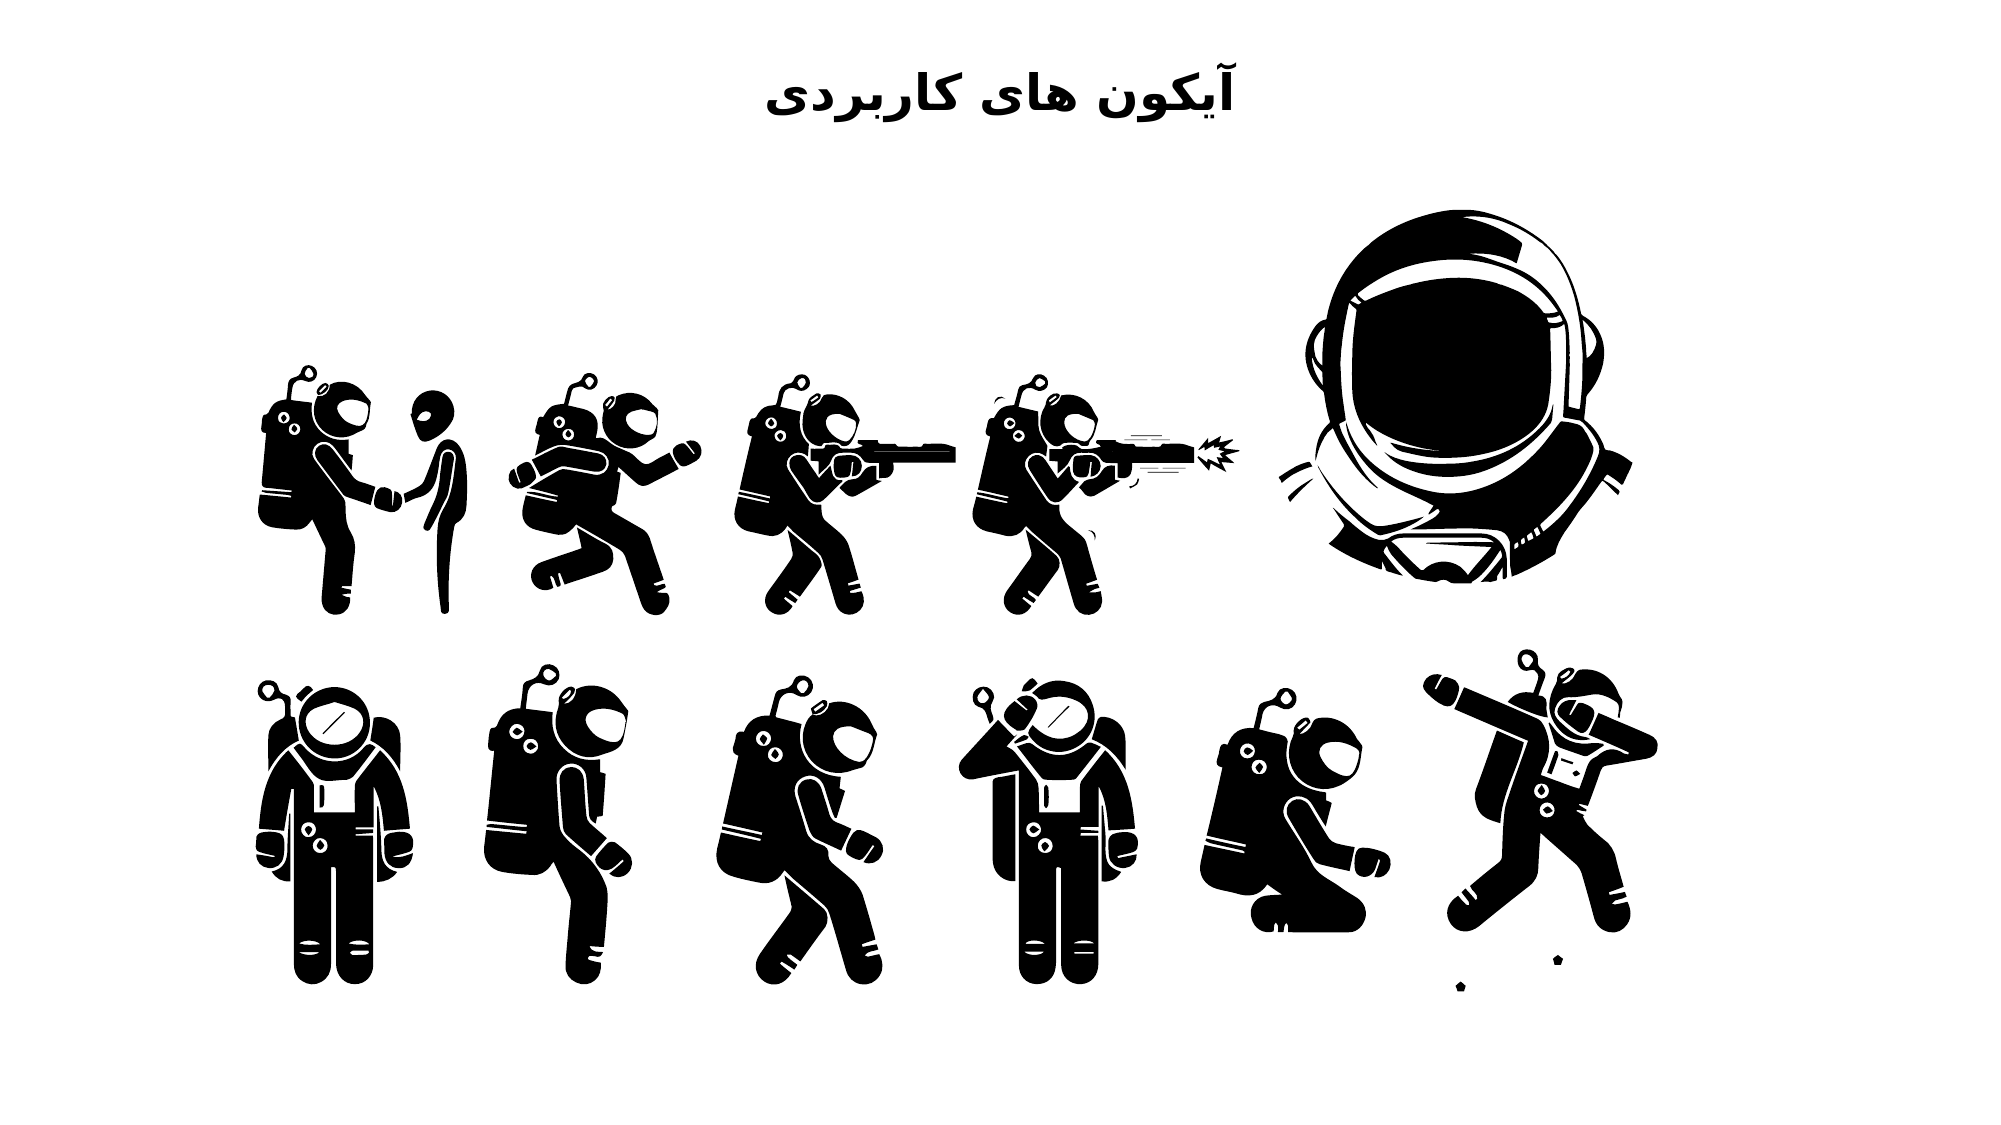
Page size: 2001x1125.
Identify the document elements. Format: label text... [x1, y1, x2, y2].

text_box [252, 209, 1659, 992]
text_box آیکون های کاربردی [0, 53, 2000, 128]
